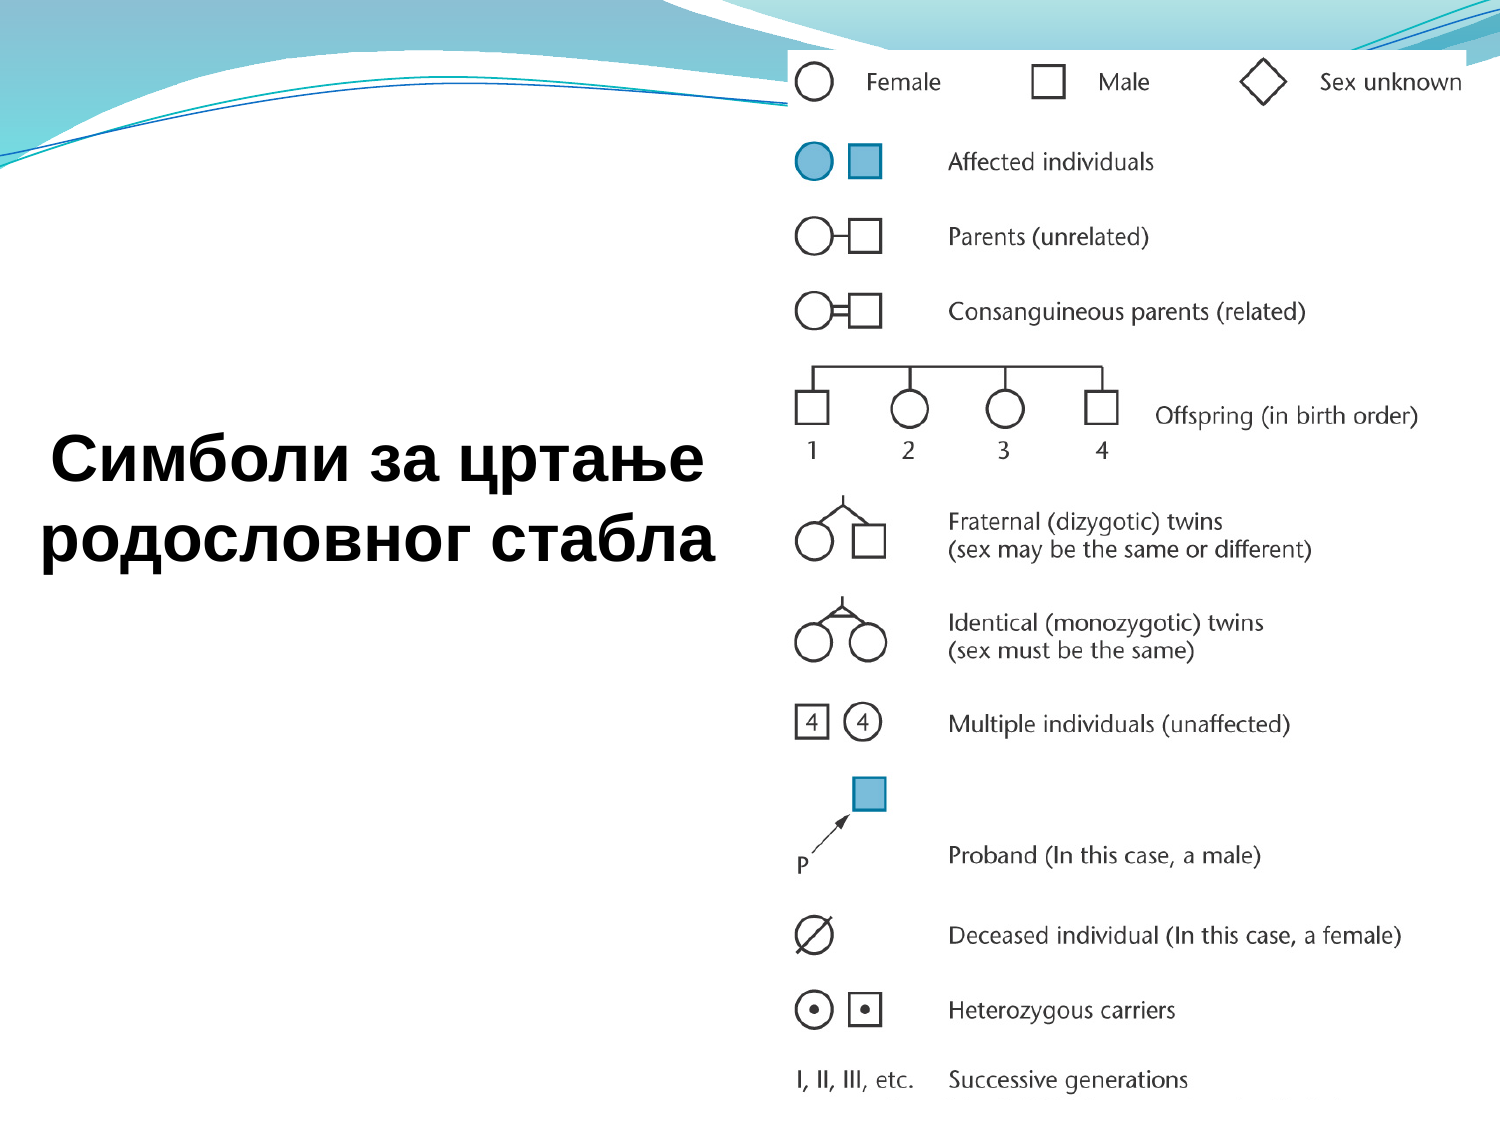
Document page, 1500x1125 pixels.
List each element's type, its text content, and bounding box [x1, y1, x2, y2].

title Симболи за цртање родословног стабла [0, 112, 775, 575]
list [787, 49, 1467, 1101]
